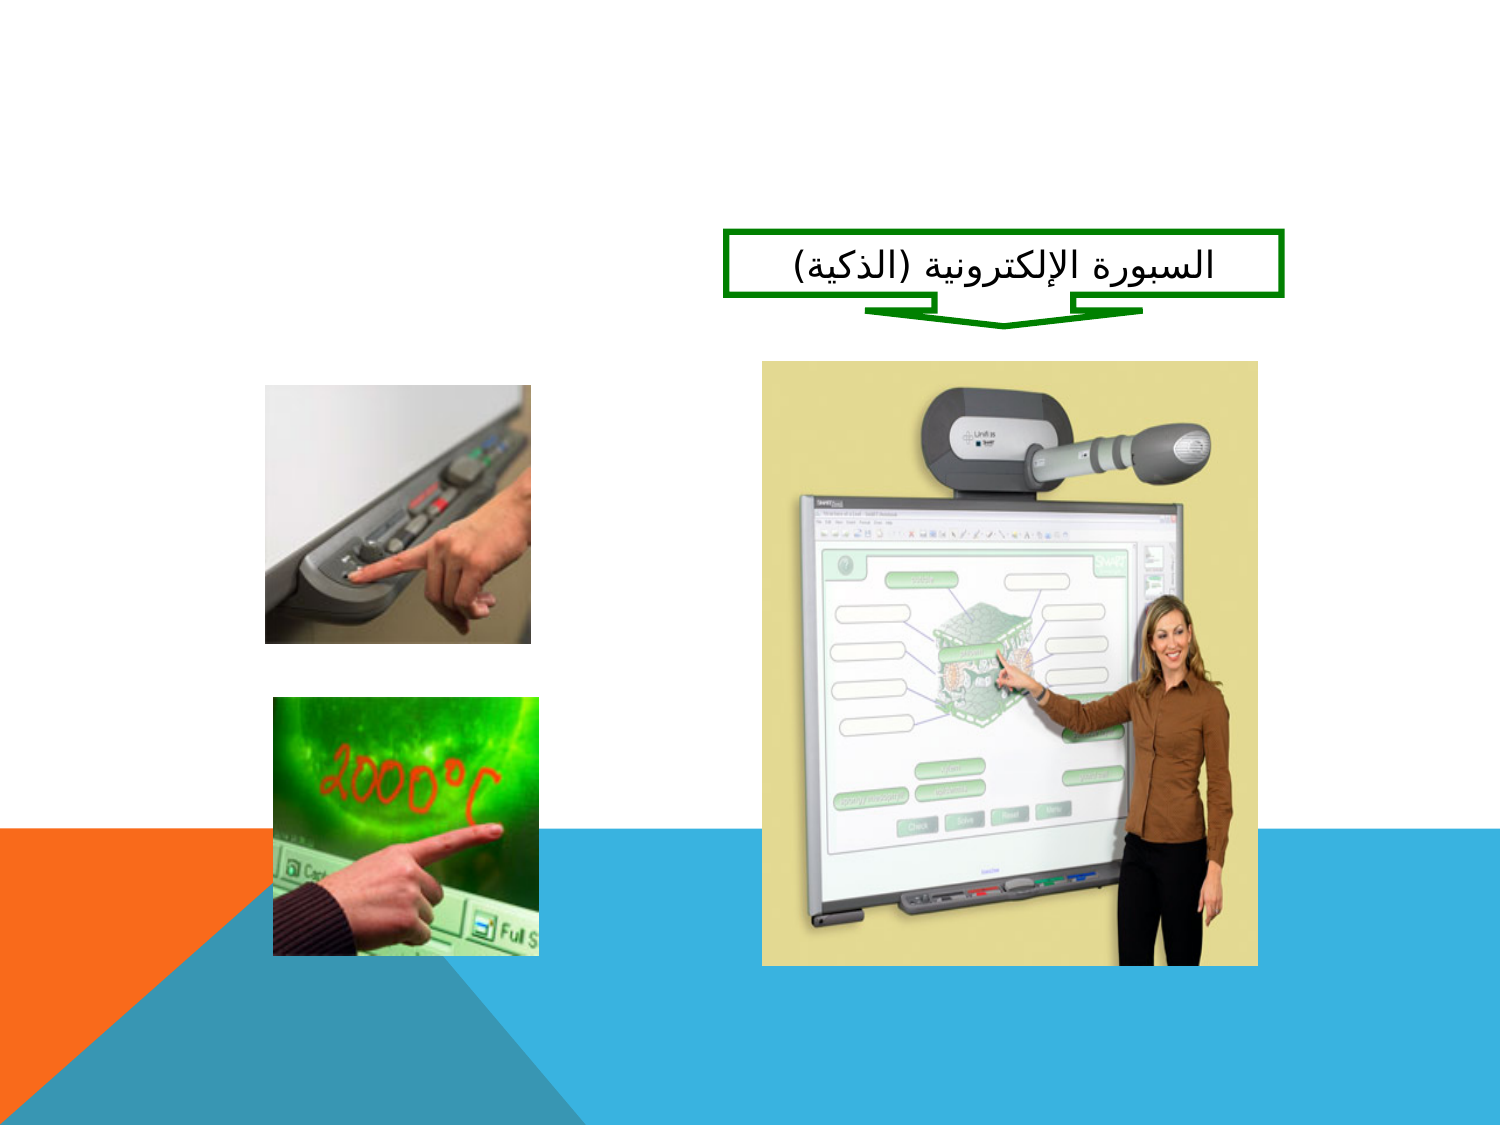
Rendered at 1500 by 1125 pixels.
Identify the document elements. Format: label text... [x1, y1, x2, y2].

text_box السبورة الإلكترونية (الذكية) [726, 231, 1282, 327]
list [762, 361, 1259, 966]
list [273, 697, 539, 957]
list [265, 385, 531, 644]
